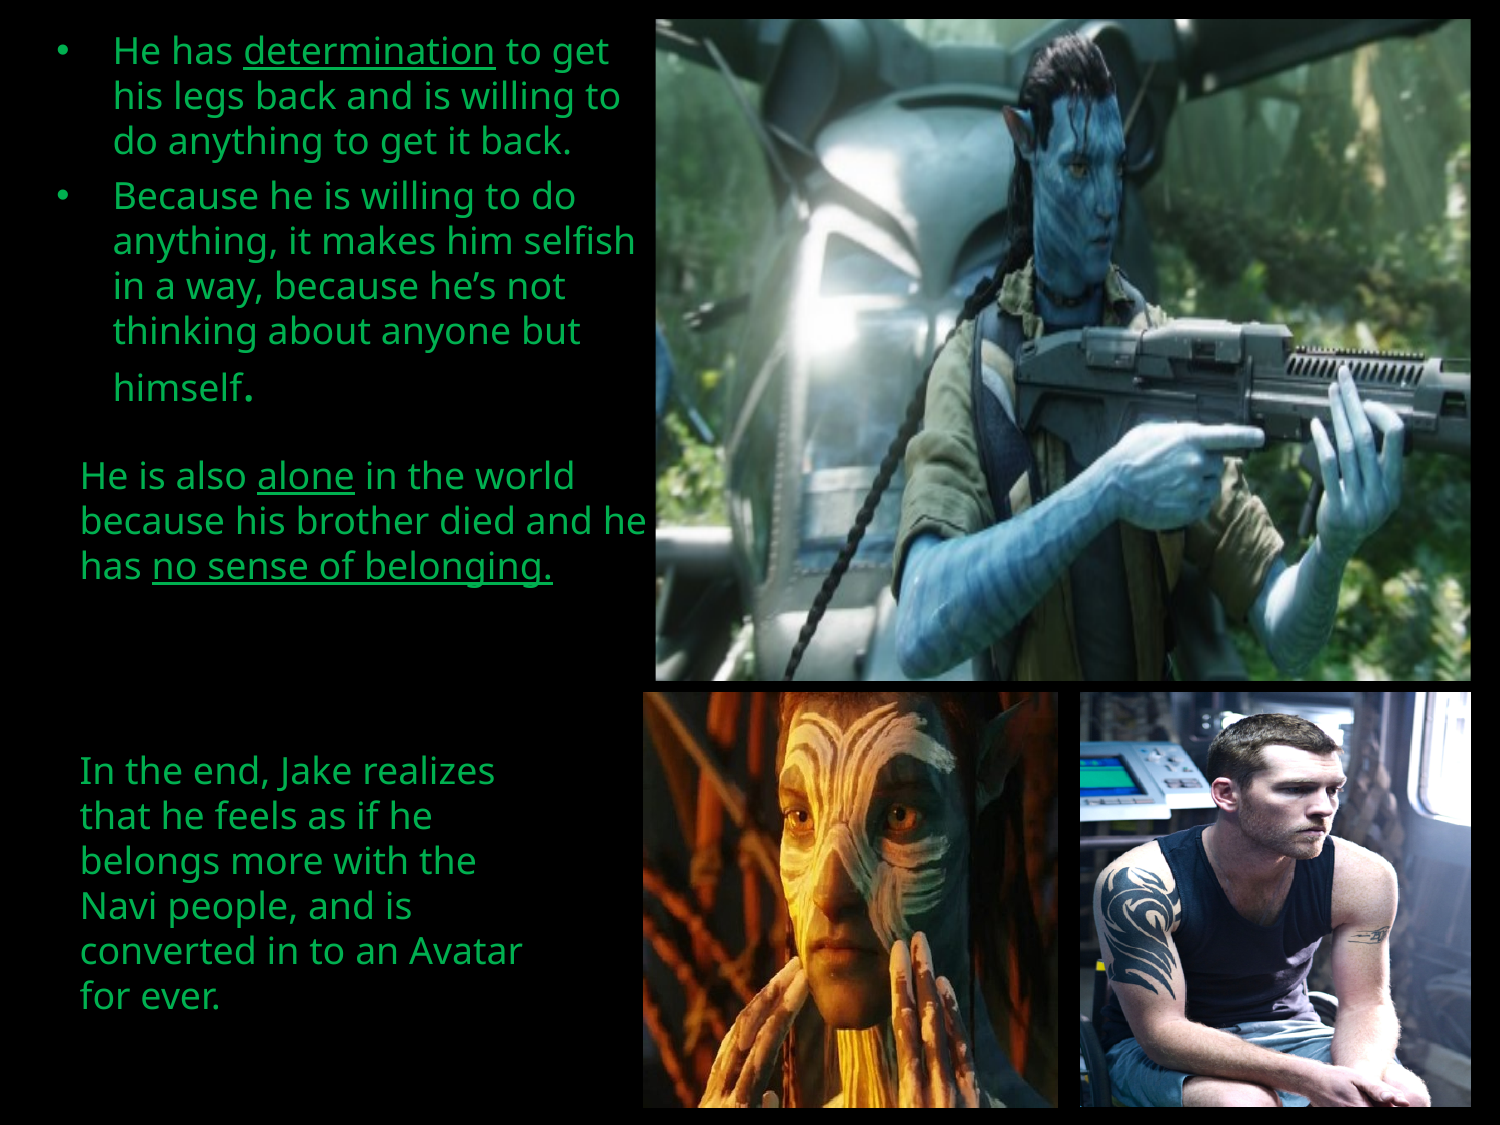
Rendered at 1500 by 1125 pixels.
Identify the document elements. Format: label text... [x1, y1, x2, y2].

picture [1080, 692, 1471, 1107]
text_box In the end, Jake realizes that he feels as if he belongs more with the Navi people, and is converted in to an Avatar for ever. [64, 739, 573, 1025]
picture [655, 18, 1471, 681]
text_box He is also alone in the world because his brother died and he has no sense of belonging. [64, 444, 656, 695]
picture [643, 692, 1058, 1108]
list He has determination to get his legs back and is willing to do anything to get it back. Because he is willing to do anything, it makes him selfish in a way, because he’s not thinking about anyone but himself. [41, 19, 653, 414]
